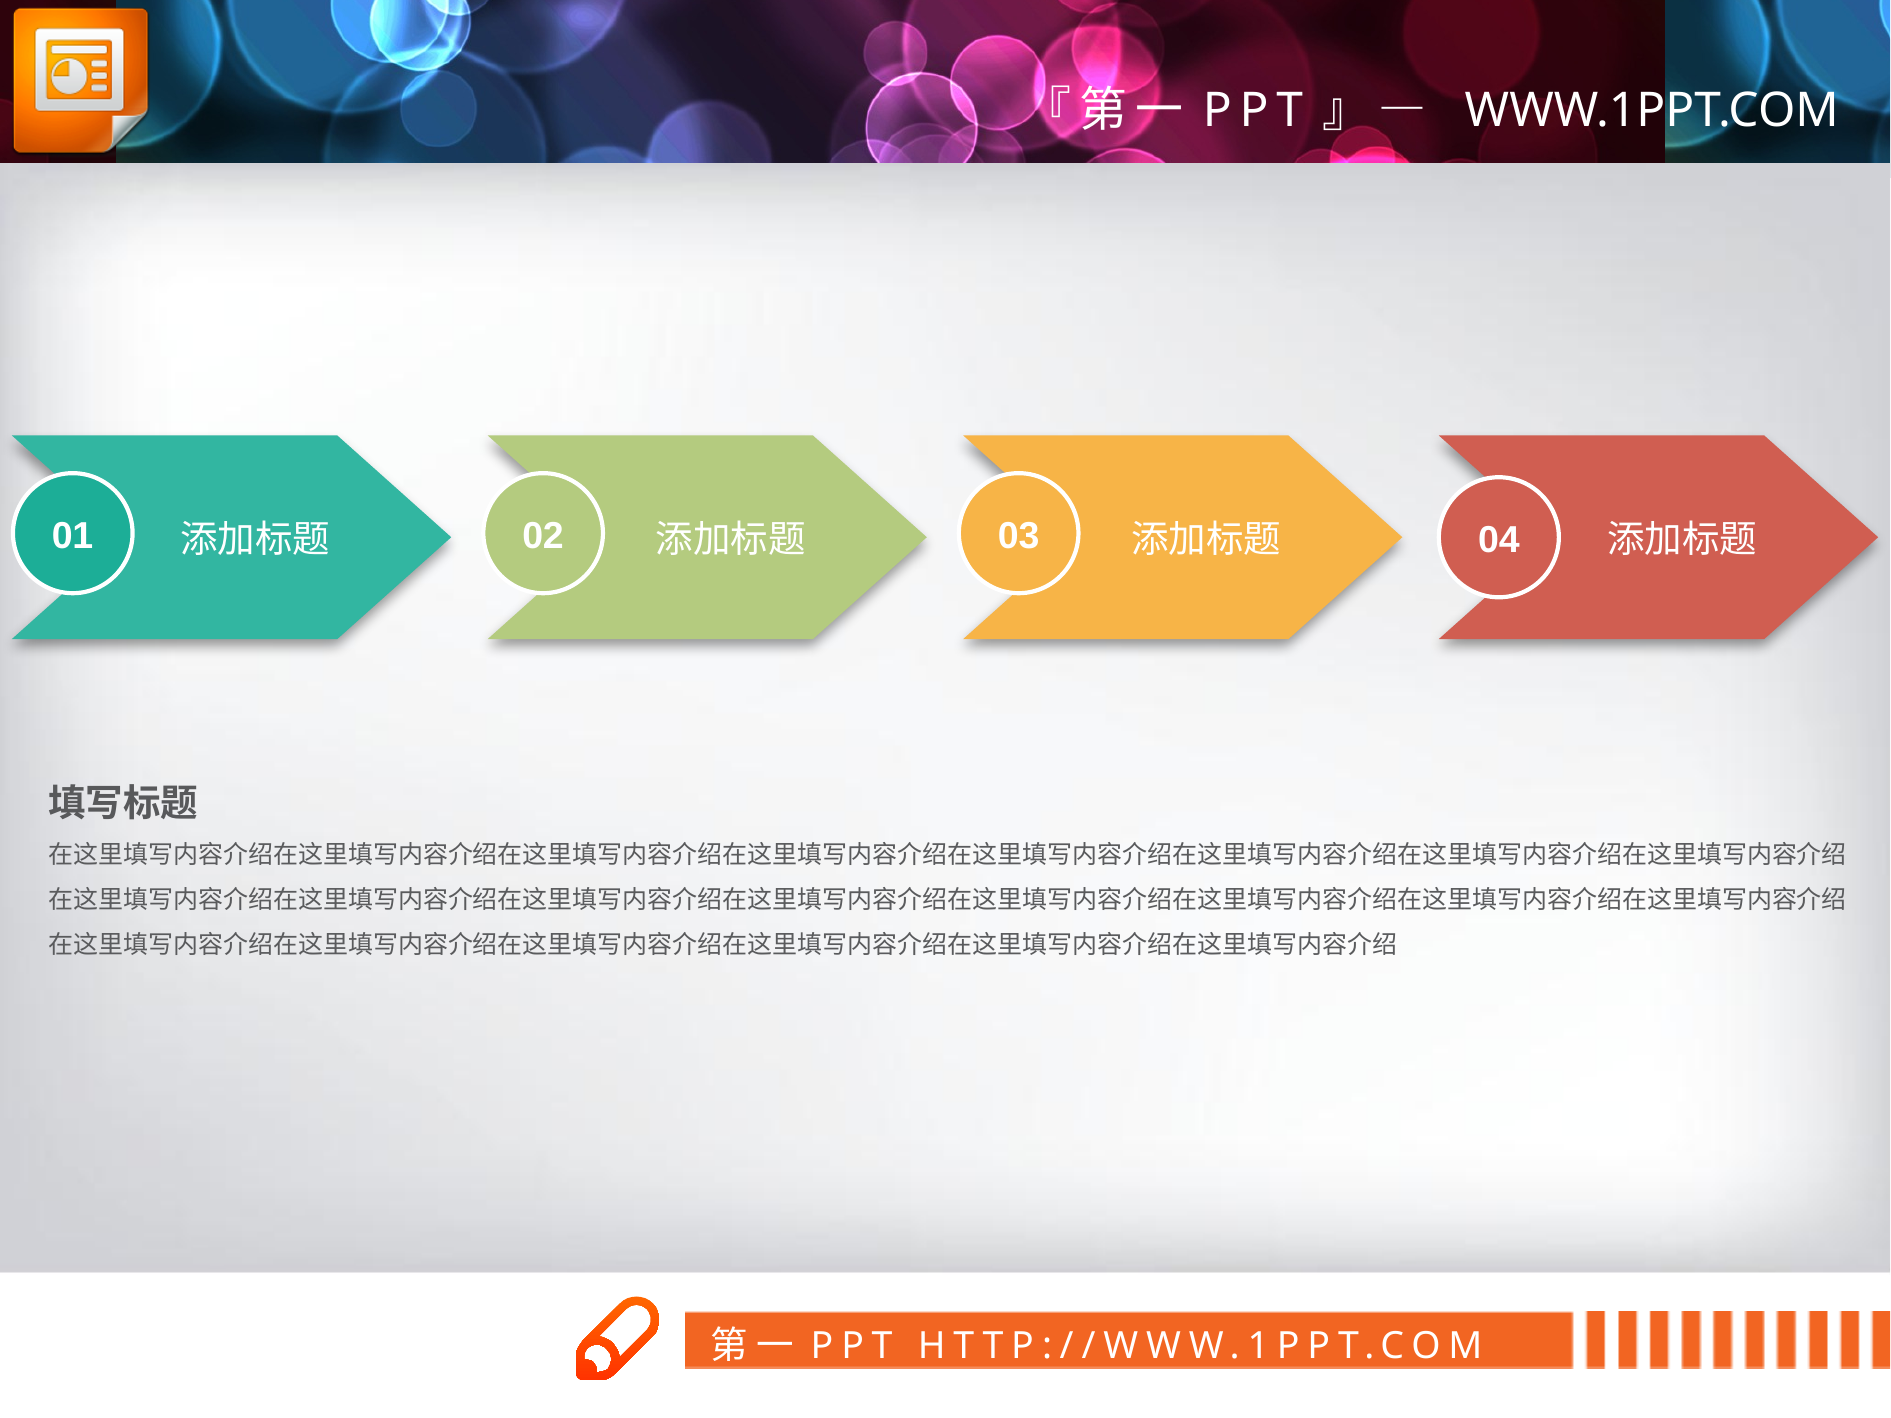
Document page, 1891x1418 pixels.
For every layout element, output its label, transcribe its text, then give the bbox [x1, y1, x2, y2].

text_box 填写标题 在这里填写内容介绍在这里填写内容介绍在这里填写内容介绍在这里填写内容介绍在这里填写内容介绍在这里填写内容介绍在这里填写内容介绍在这里填写内容介绍在这里填写内容介绍在这里填写内容介绍在这里填写内容介绍在这里填写内容介绍在这里填写内容介绍在这里填写内容介绍在这里填写内容介绍在这里填写内容介绍在这里填写内容介绍在这里填写内容介绍在这里填写内容介绍在这里填写内容介绍在这里填写内容介绍在这里填写内容介绍 [33, 748, 1879, 966]
picture [0, 0, 1891, 1275]
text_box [11, 435, 1879, 640]
picture [685, 1311, 1891, 1369]
